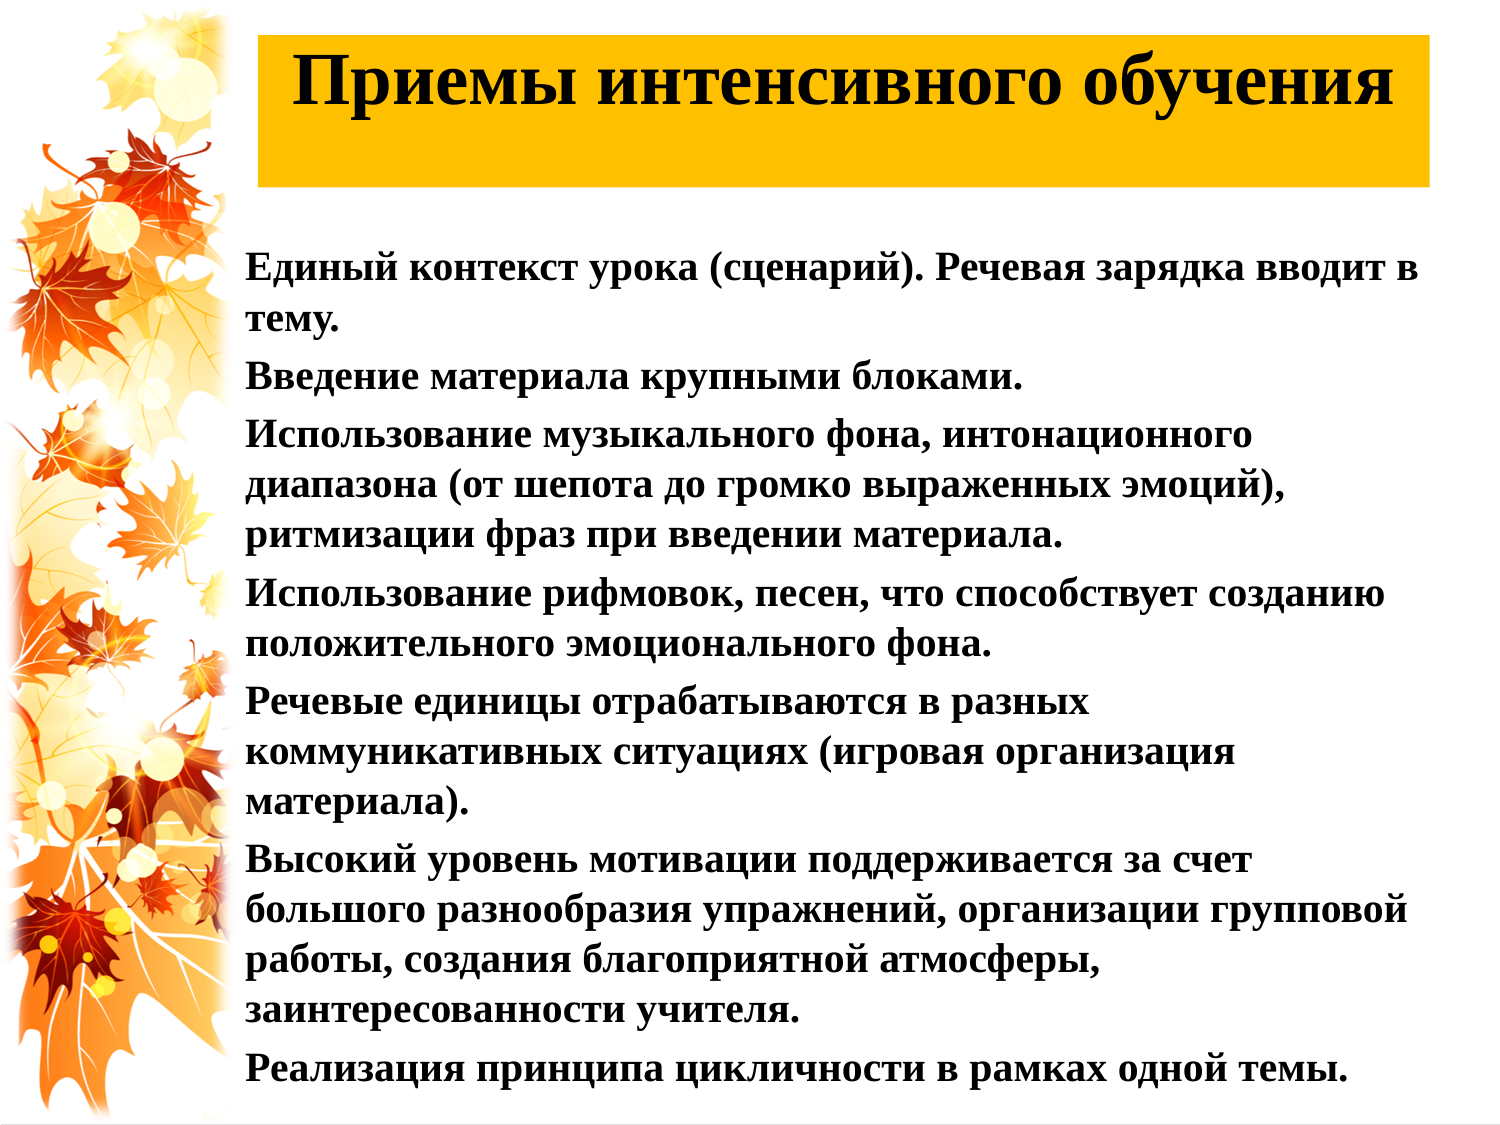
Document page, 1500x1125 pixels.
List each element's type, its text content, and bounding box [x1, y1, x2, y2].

picture [0, 0, 1500, 1125]
list Единый контекст урока (сценарий). Речевая зарядка вводит в тему. Введение материала крупными блоками. Использование музыкального фона, интонационного диапазона (от шепота до громко выраженных эмоций), ритмизации фраз при введении материала. Использование рифмовок, песен, что способствует созданию положительного эмоционального фона. Речевые единицы отрабатываются в разных коммуникативных ситуациях (игровая организация материала). Высокий уровень мотивации поддерживается за счет большого разнообразия упражнений, организации групповой работы, создания благоприятной атмосферы, заинтересованности учителя. Реализация принципа цикличности в рамках одной темы. [230, 231, 1442, 1006]
title Приемы интенсивного обучения [257, 35, 1430, 188]
